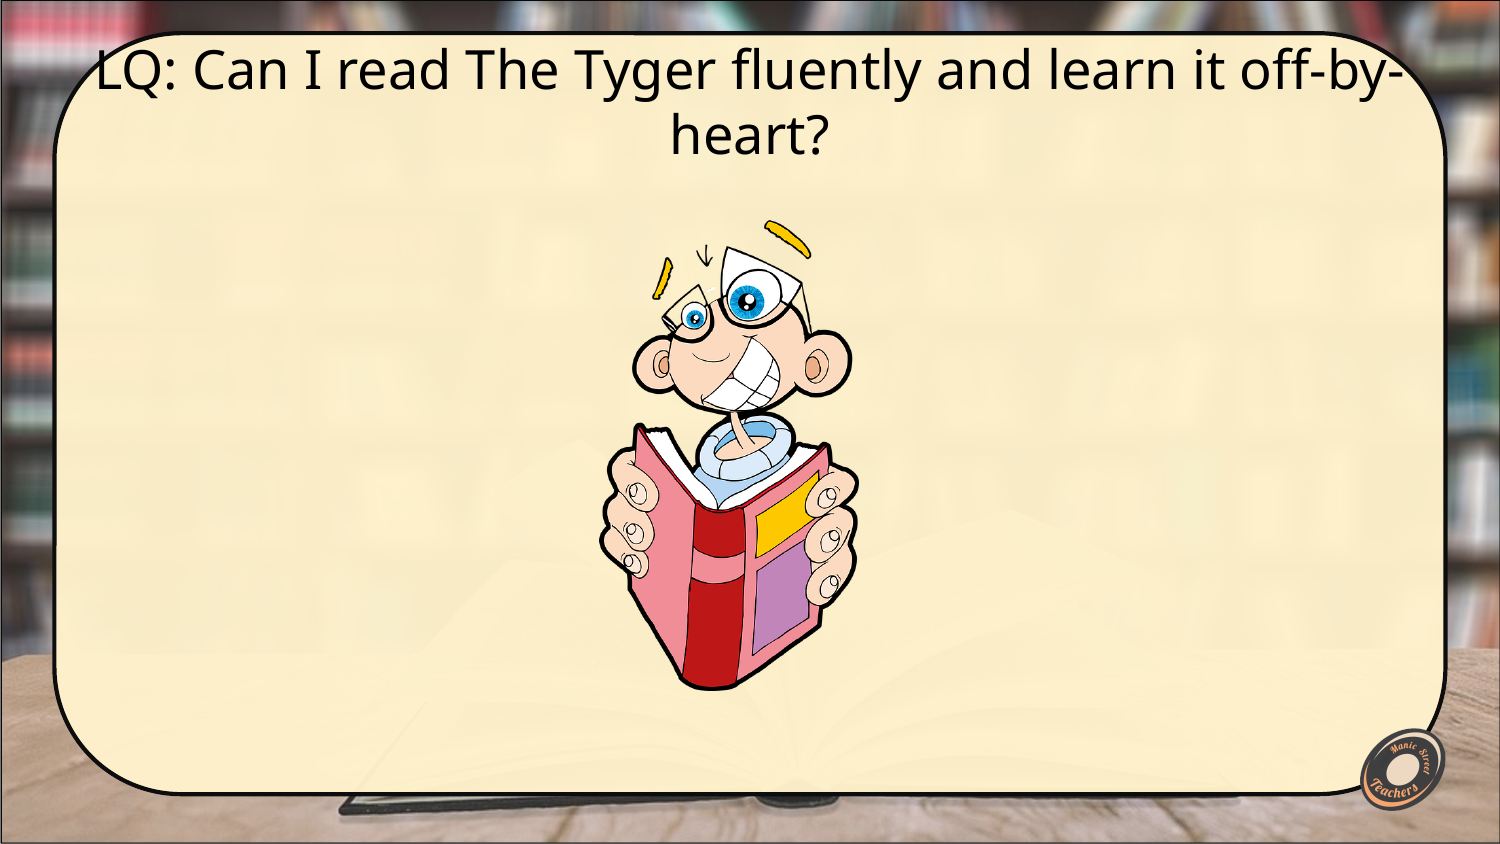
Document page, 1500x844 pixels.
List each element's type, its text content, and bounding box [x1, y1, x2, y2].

picture [0, 0, 1500, 844]
text_box [85, 31, 1415, 74]
text_box LQ: Can I read The Tyger fluently and learn it off-by-heart? [54, 74, 1446, 180]
text_box [52, 139, 1448, 797]
